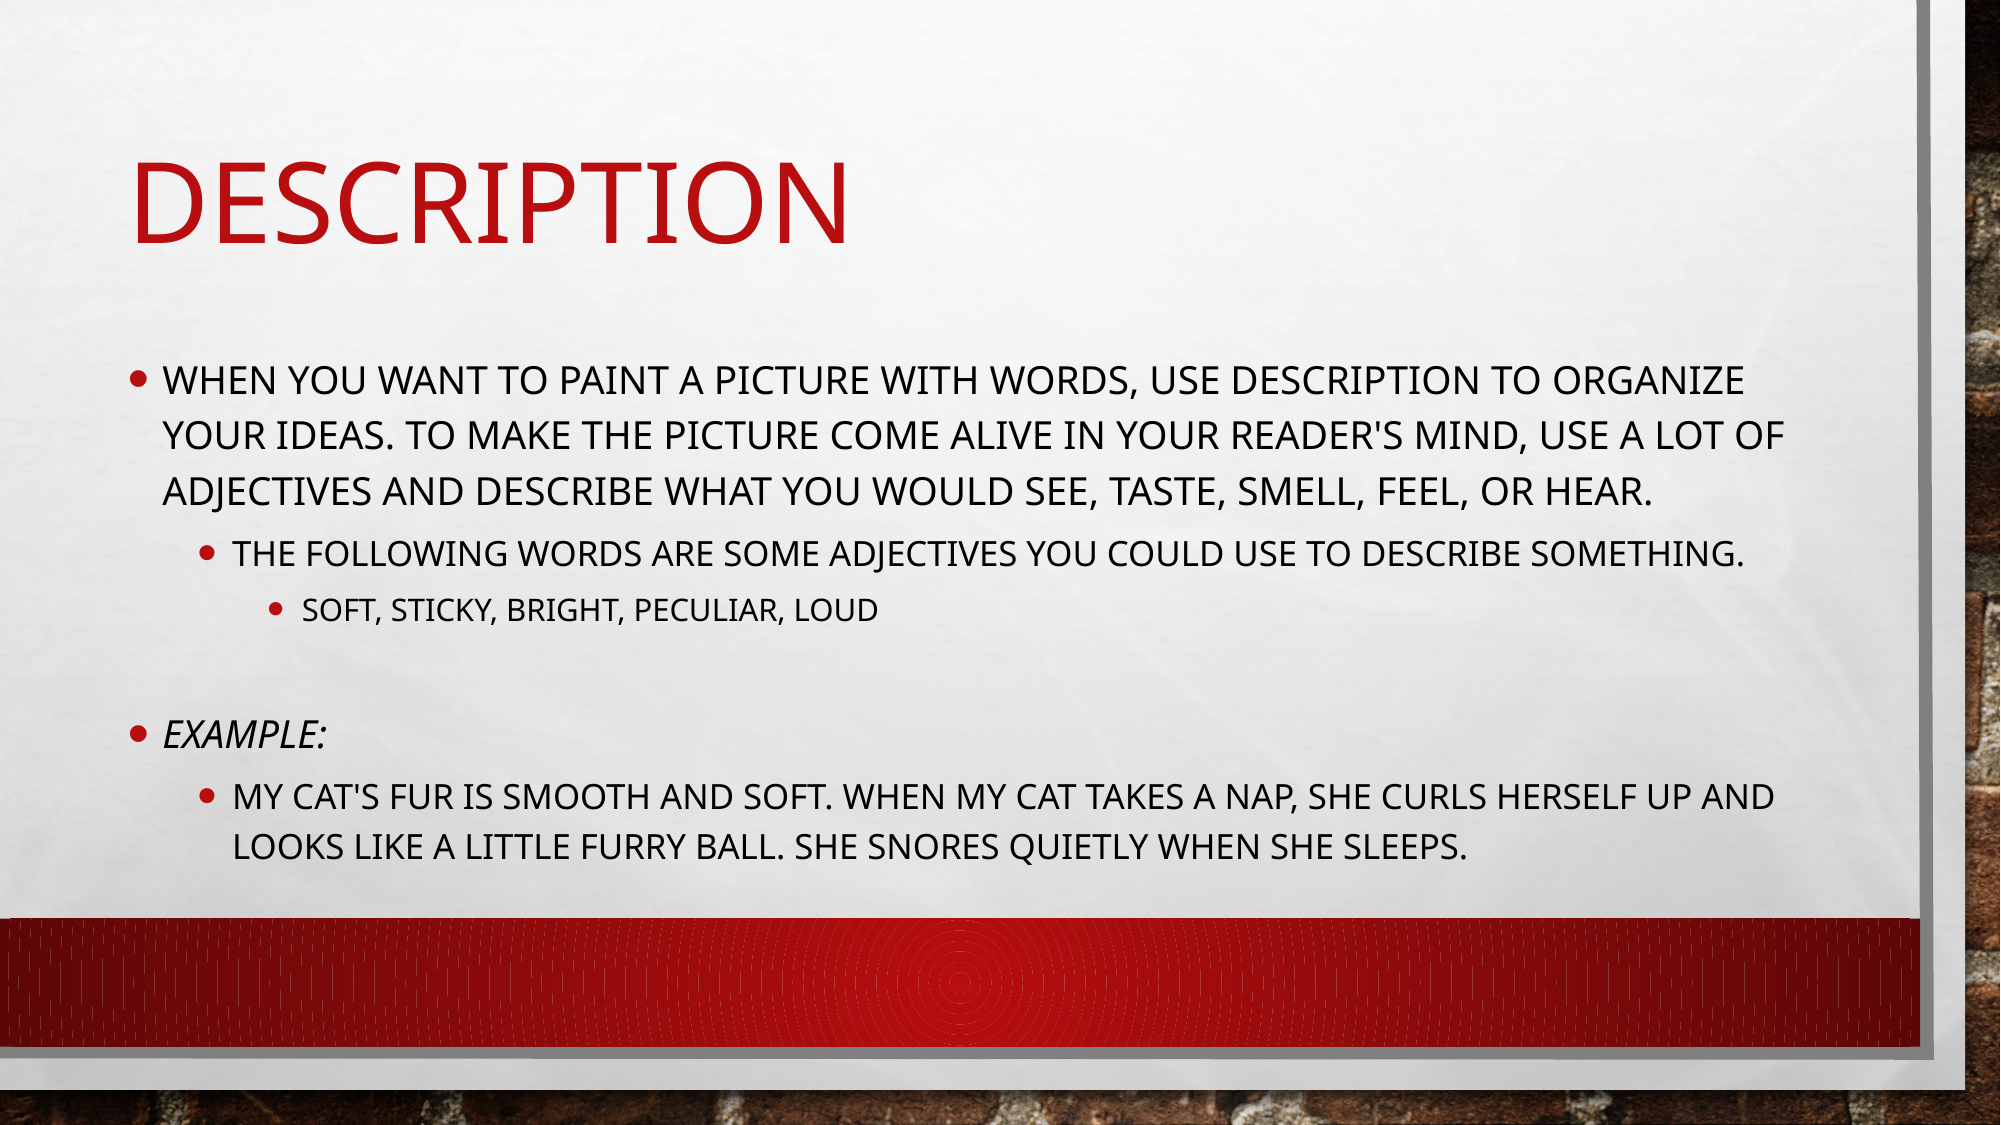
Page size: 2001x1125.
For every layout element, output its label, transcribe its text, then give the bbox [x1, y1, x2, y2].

title Description [112, 112, 1818, 302]
list When you want to paint a picture with words, use description to organize your ideas. To make the picture come alive in your reader's mind, use a lot of adjectives and describe what you would see, taste, smell, feel, or hear. The following words are some adjectives you could use to describe something. Soft, sticky, bright, peculiar, loud example: My cat's fur is smooth and soft. When my cat takes a nap, she curls herself up and looks like a little furry ball. She snores quietly when she sleeps. [112, 338, 1818, 882]
picture [0, 0, 2000, 1125]
